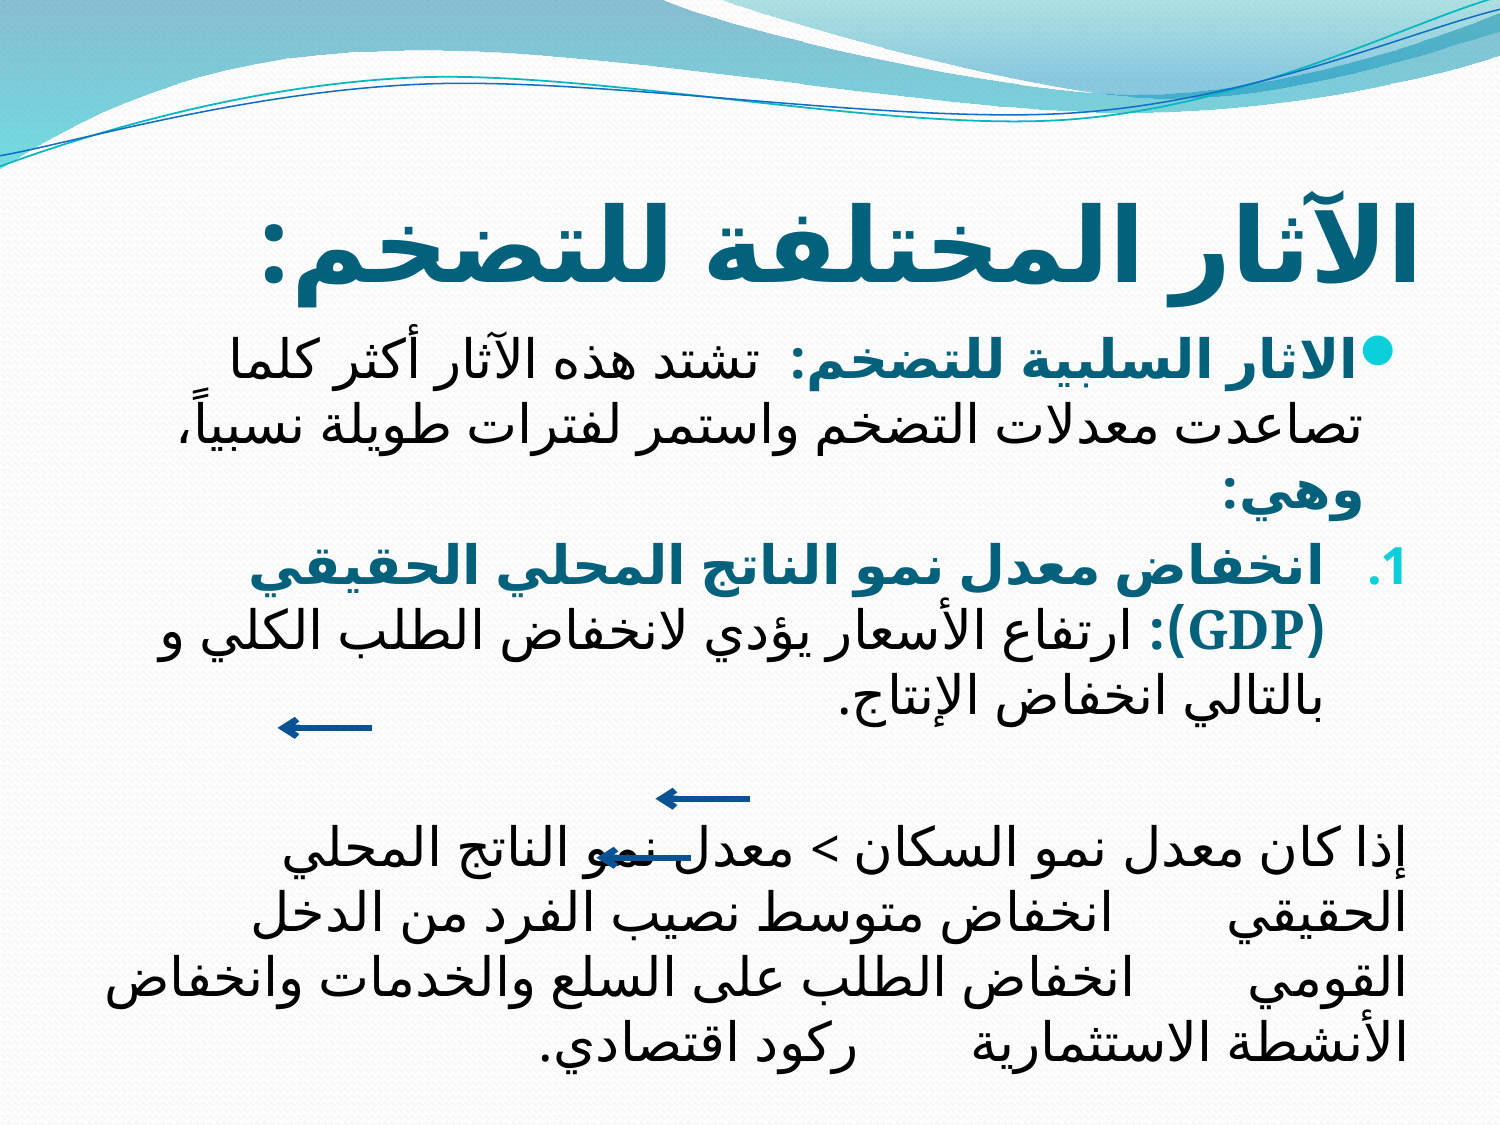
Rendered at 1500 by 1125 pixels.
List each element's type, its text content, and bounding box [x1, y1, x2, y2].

footer [437, 1042, 988, 1103]
list الاثار السلبية للتضخم: تشتد هذه الآثار أكثر كلما تصاعدت معدلات التضخم واستمر لفترات طويلة نسبياً، وهي: انخفاض معدل نمو الناتج المحلي الحقيقي (GDP): ارتفاع الأسعار يؤدي لانخفاض الطلب الكلي و بالتالي انخفاض الإنتاج. إذا كان معدل نمو السكان > معدل نمو الناتج المحلي الحقيقي انخفاض متوسط نصيب الفرد من الدخل القومي انخفاض الطلب على السلع والخدمات وانخفاض الأنشطة الاستثمارية ركود اقتصادي. [75, 317, 1425, 1038]
title الآثار المختلفة للتضخم: [75, 115, 1425, 303]
